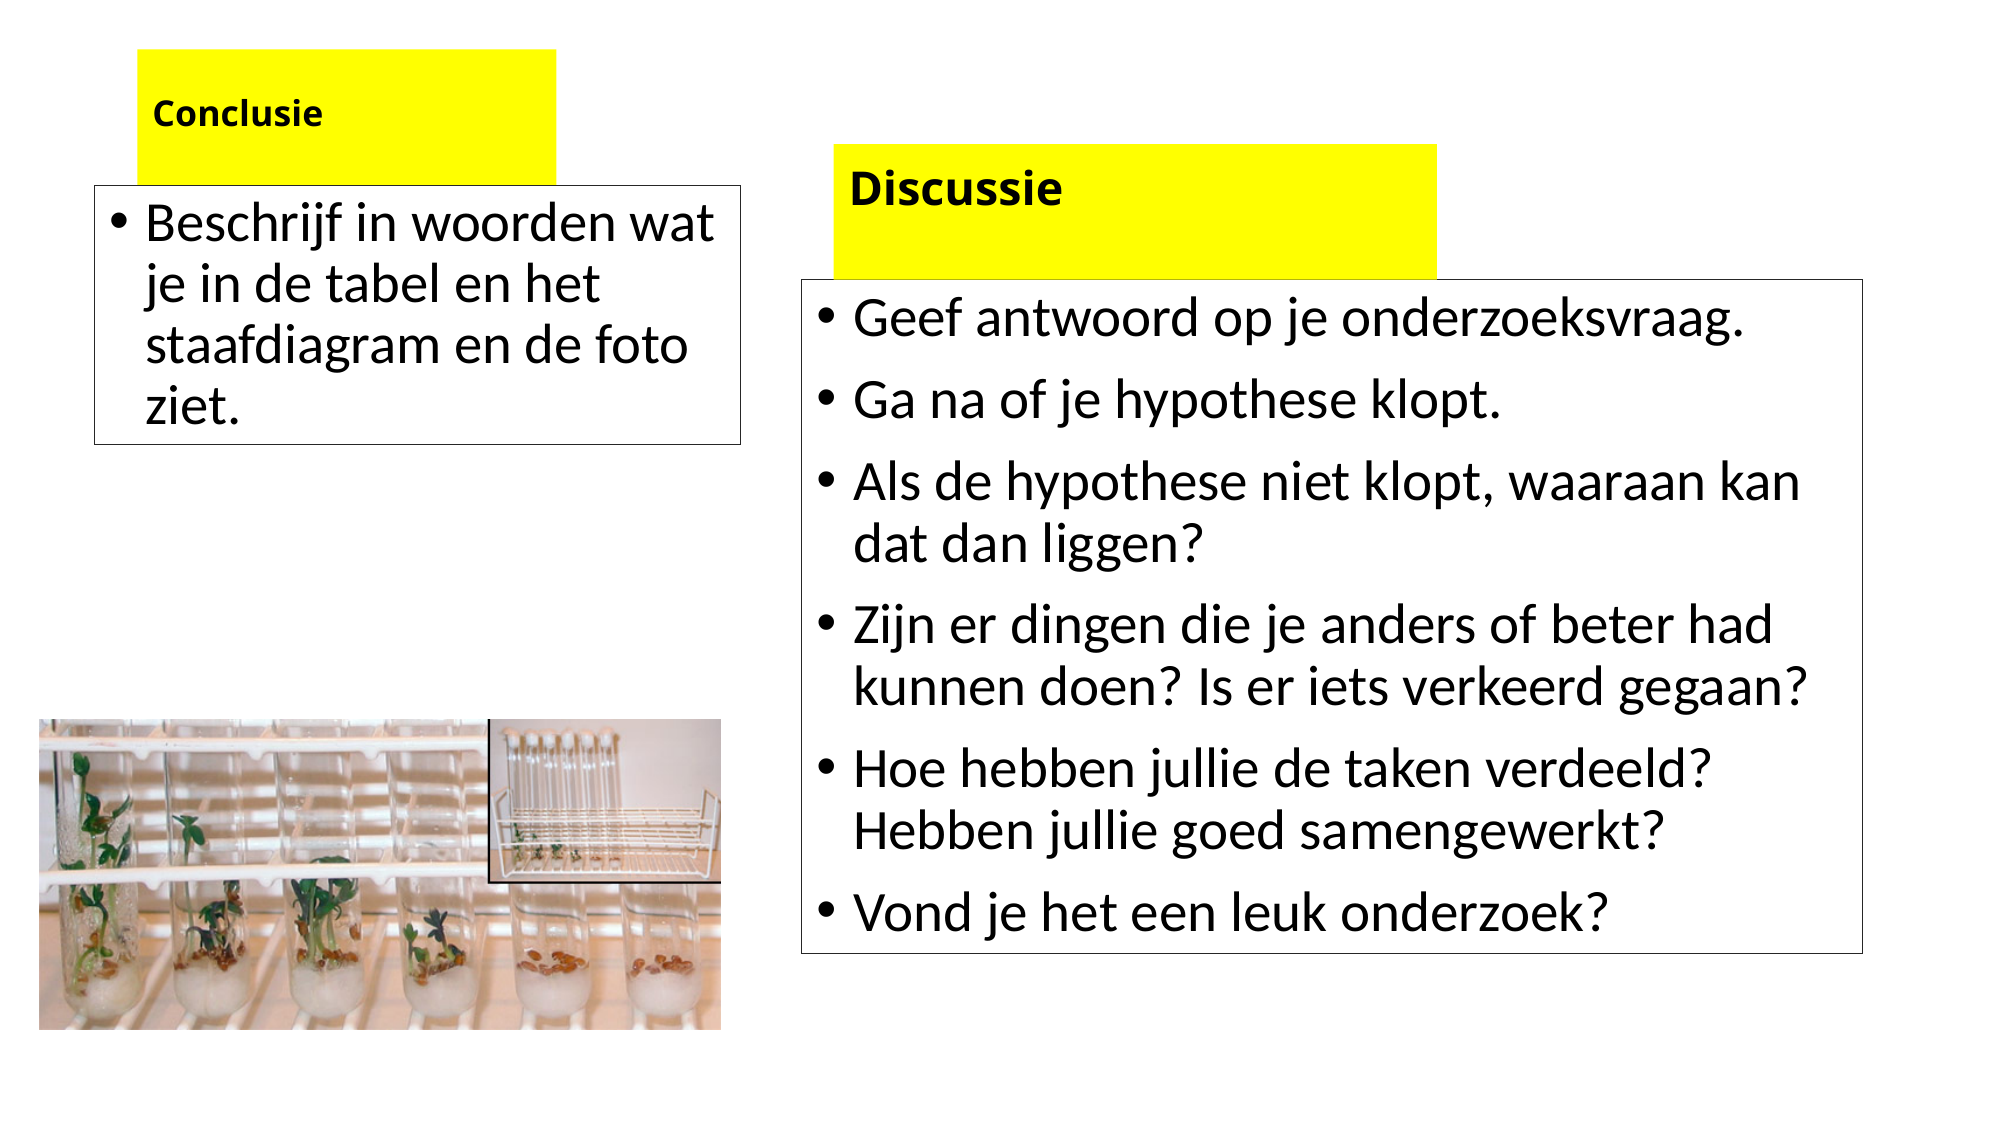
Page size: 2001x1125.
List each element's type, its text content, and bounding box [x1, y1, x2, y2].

list Beschrijf in woorden wat je in de tabel en het staafdiagram en de foto ziet. [94, 185, 741, 445]
title Conclusie [137, 49, 557, 185]
text_box Discussie [833, 144, 1437, 280]
picture [39, 719, 721, 1030]
list Geef antwoord op je onderzoeksvraag. Ga na of je hypothese klopt. Als de hypothese niet klopt, waaraan kan dat dan liggen? Zijn er dingen die je anders of beter had kunnen doen? Is er iets verkeerd gegaan? Hoe hebben jullie de taken verdeeld? Hebben jullie goed samengewerkt? Vond je het een leuk onderzoek? [801, 279, 1863, 954]
